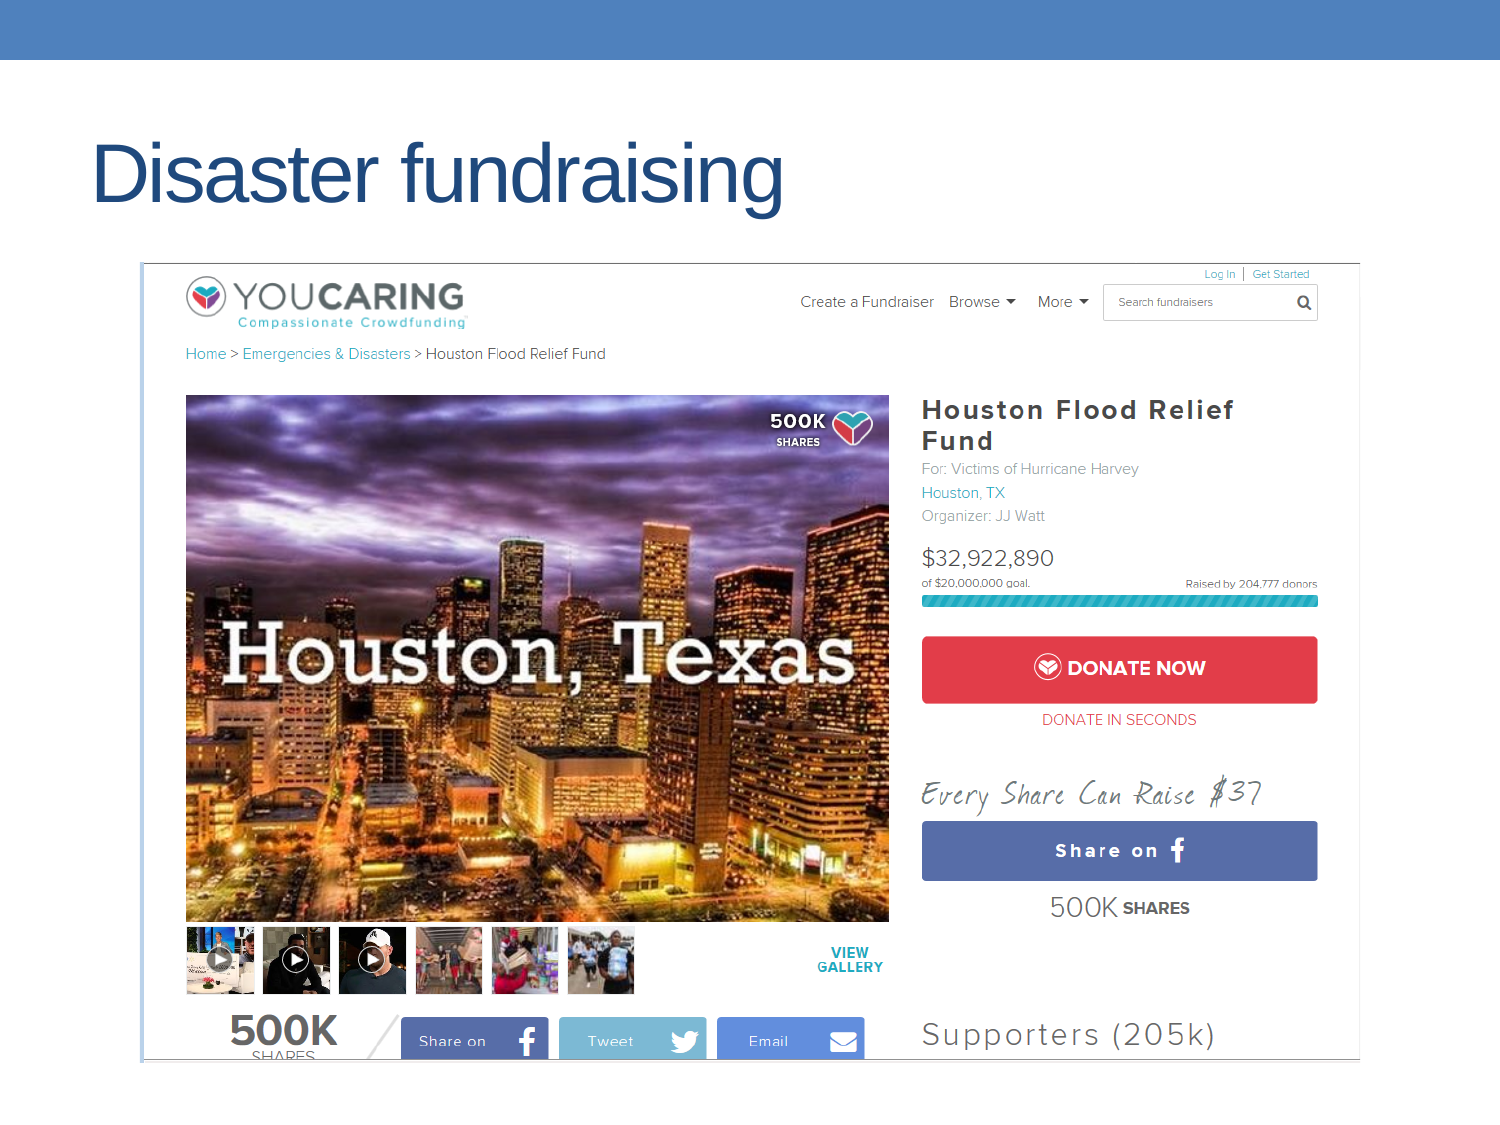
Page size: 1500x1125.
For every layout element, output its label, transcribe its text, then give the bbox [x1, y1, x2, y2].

title Disaster fundraising [75, 87, 1425, 250]
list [139, 262, 1361, 1063]
